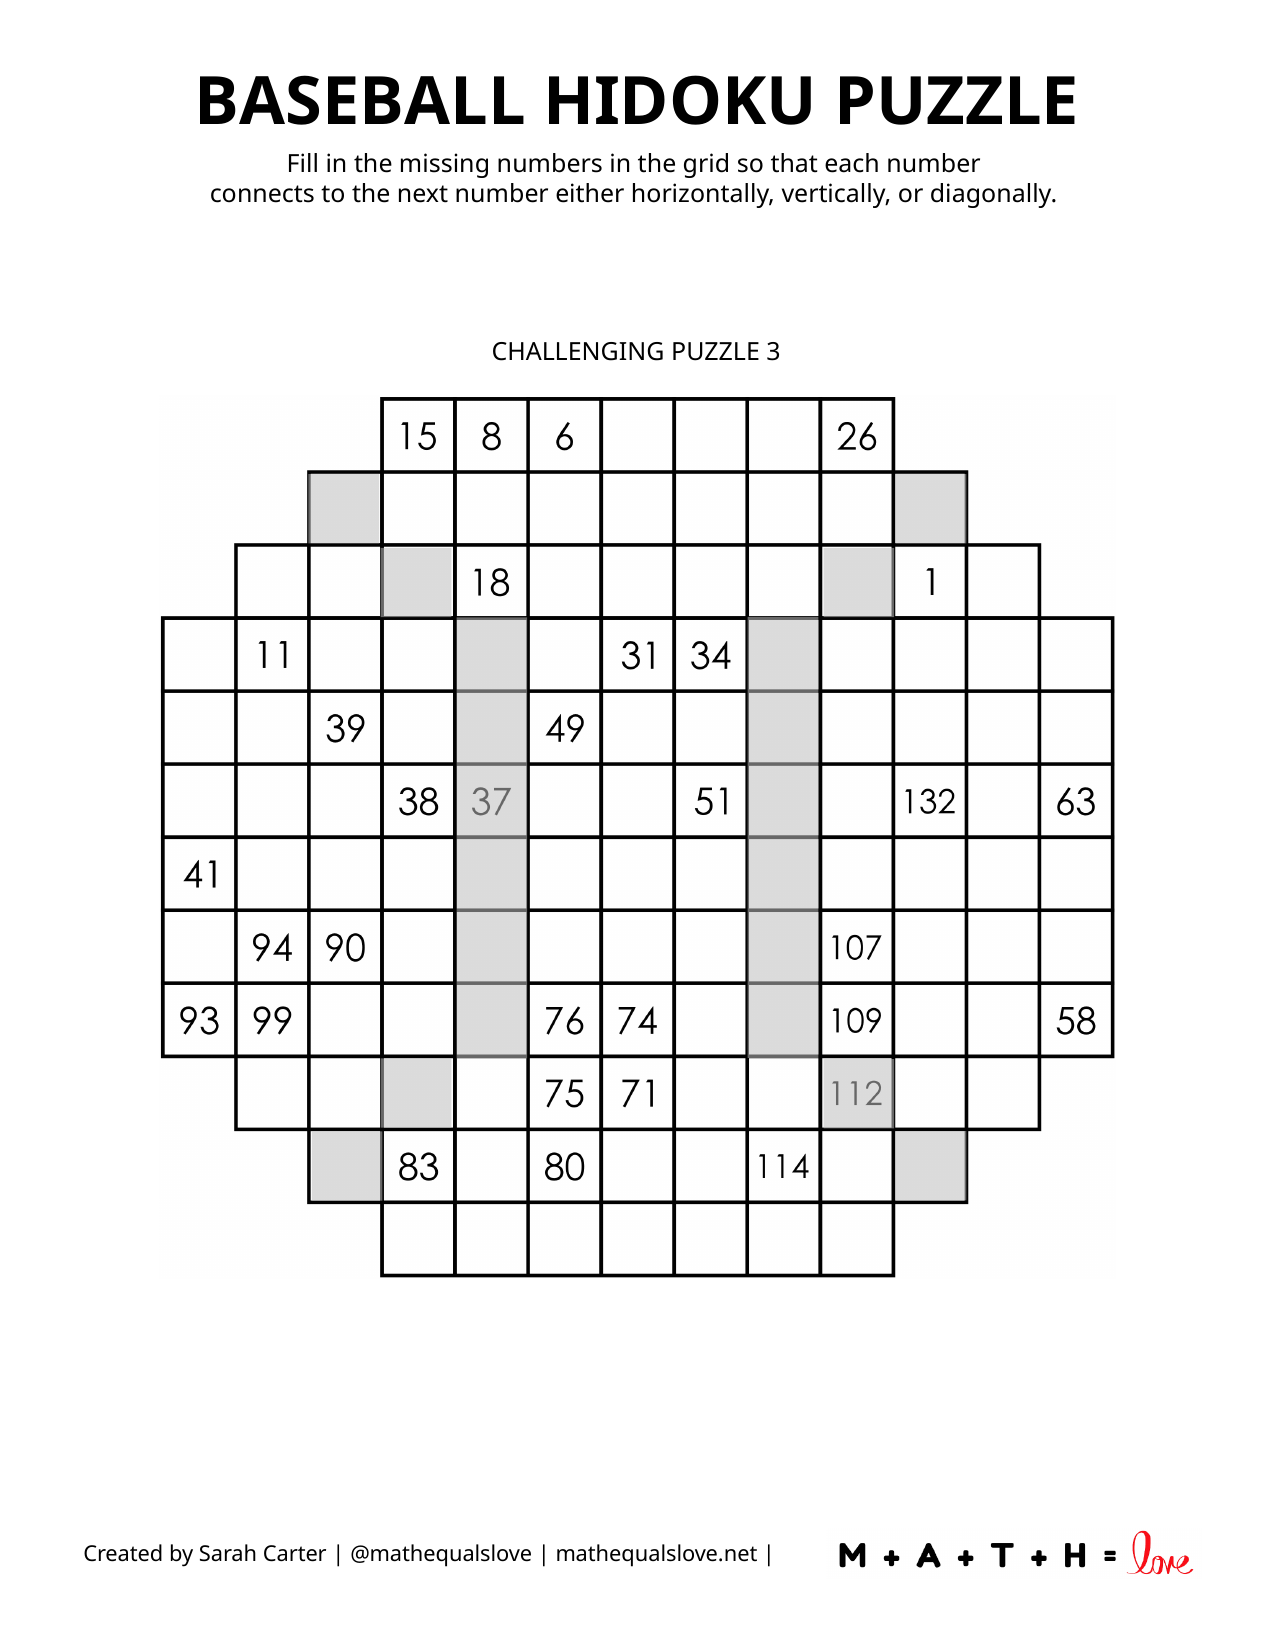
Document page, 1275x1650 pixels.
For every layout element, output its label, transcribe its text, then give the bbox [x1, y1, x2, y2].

text_box BASEBALL HIDOKU PUZZLE [65, 50, 1210, 140]
picture [158, 395, 1117, 1280]
text_box Created by Sarah Carter | @mathequalslove | mathequalslove.net | [68, 1532, 826, 1574]
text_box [307, 473, 967, 1202]
text_box CHALLENGING PUZZLE 3 [158, 335, 1115, 387]
text_box Fill in the missing numbers in the grid so that each number connects to the next number either horizontally, vertically, or diagonally. [0, 140, 1275, 216]
picture [826, 1528, 1203, 1579]
